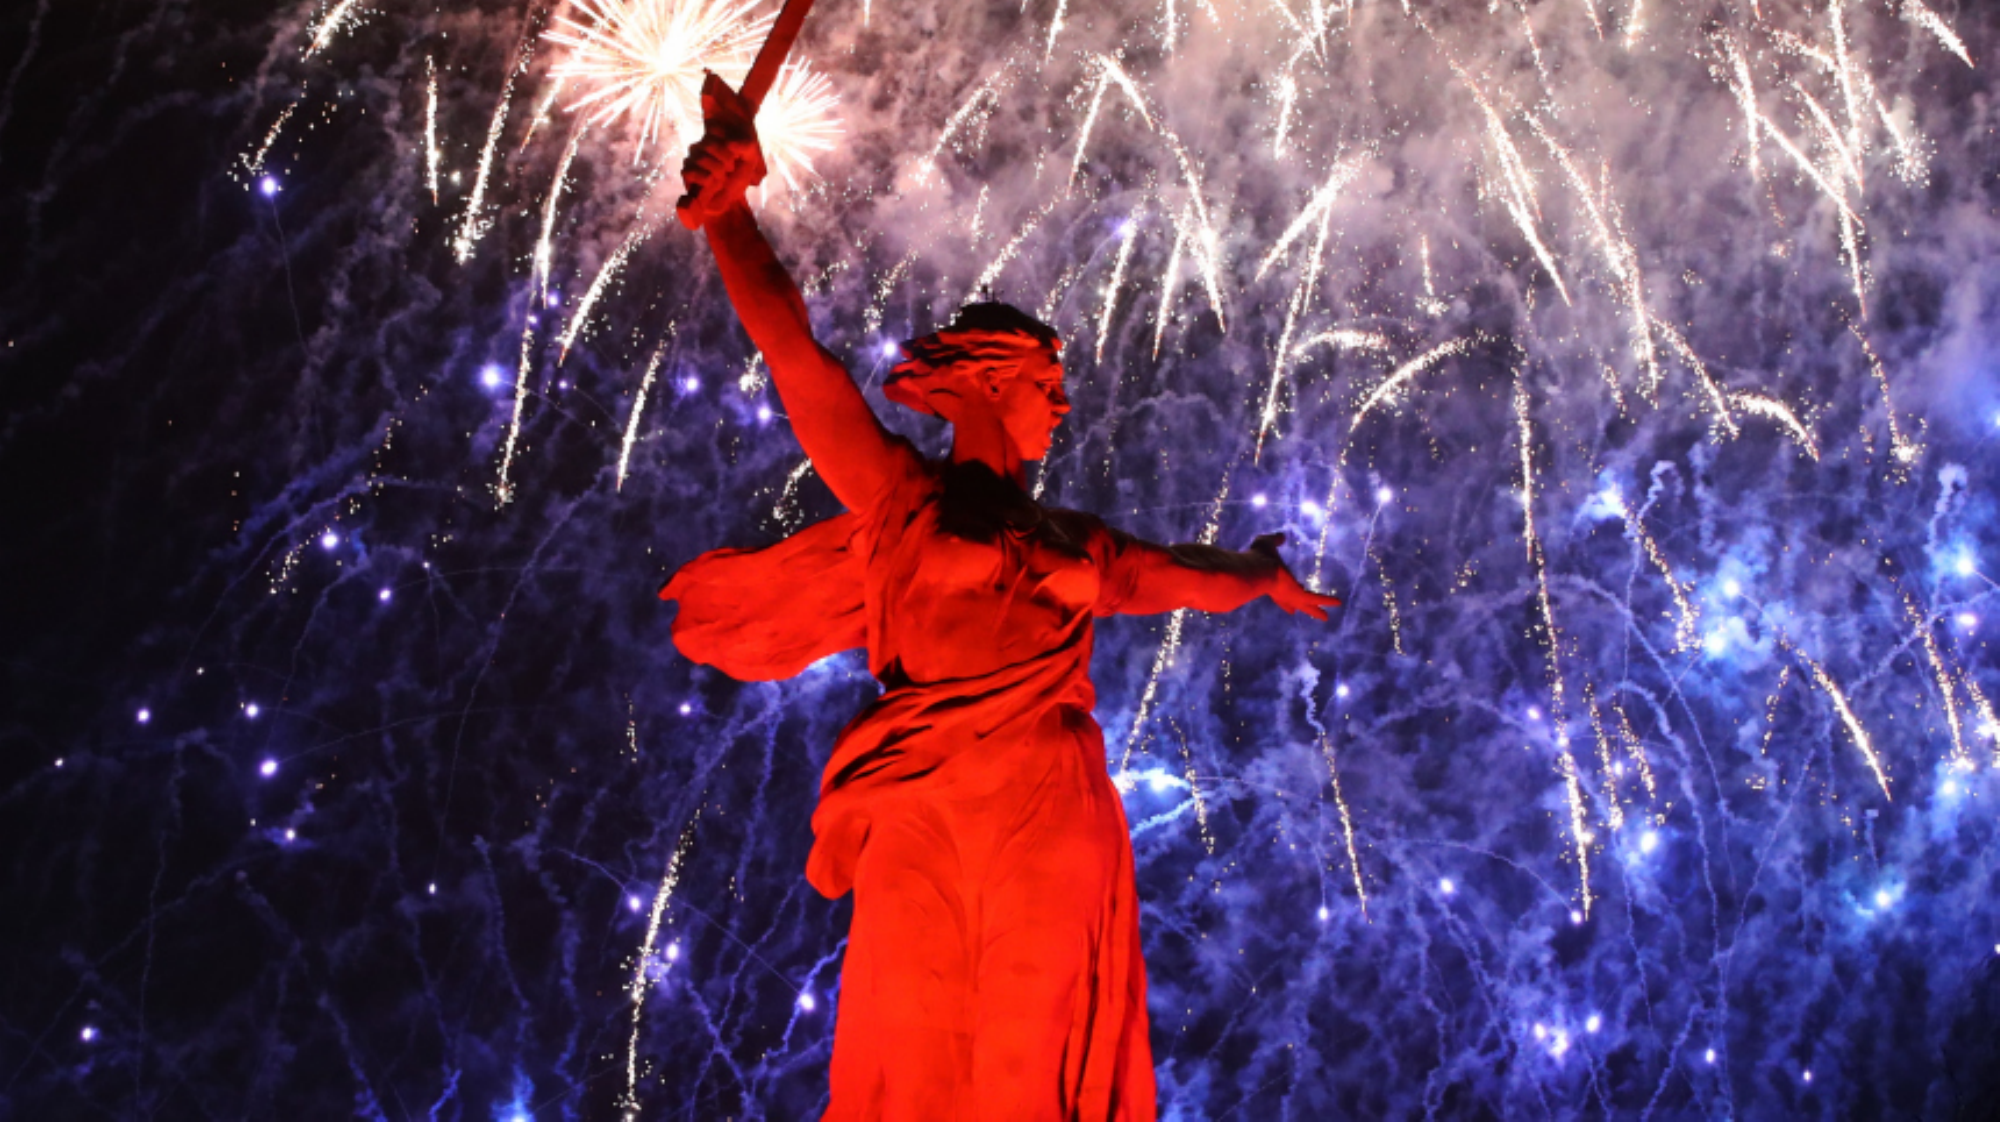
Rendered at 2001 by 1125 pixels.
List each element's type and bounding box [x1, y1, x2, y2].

list [0, 0, 2000, 1122]
